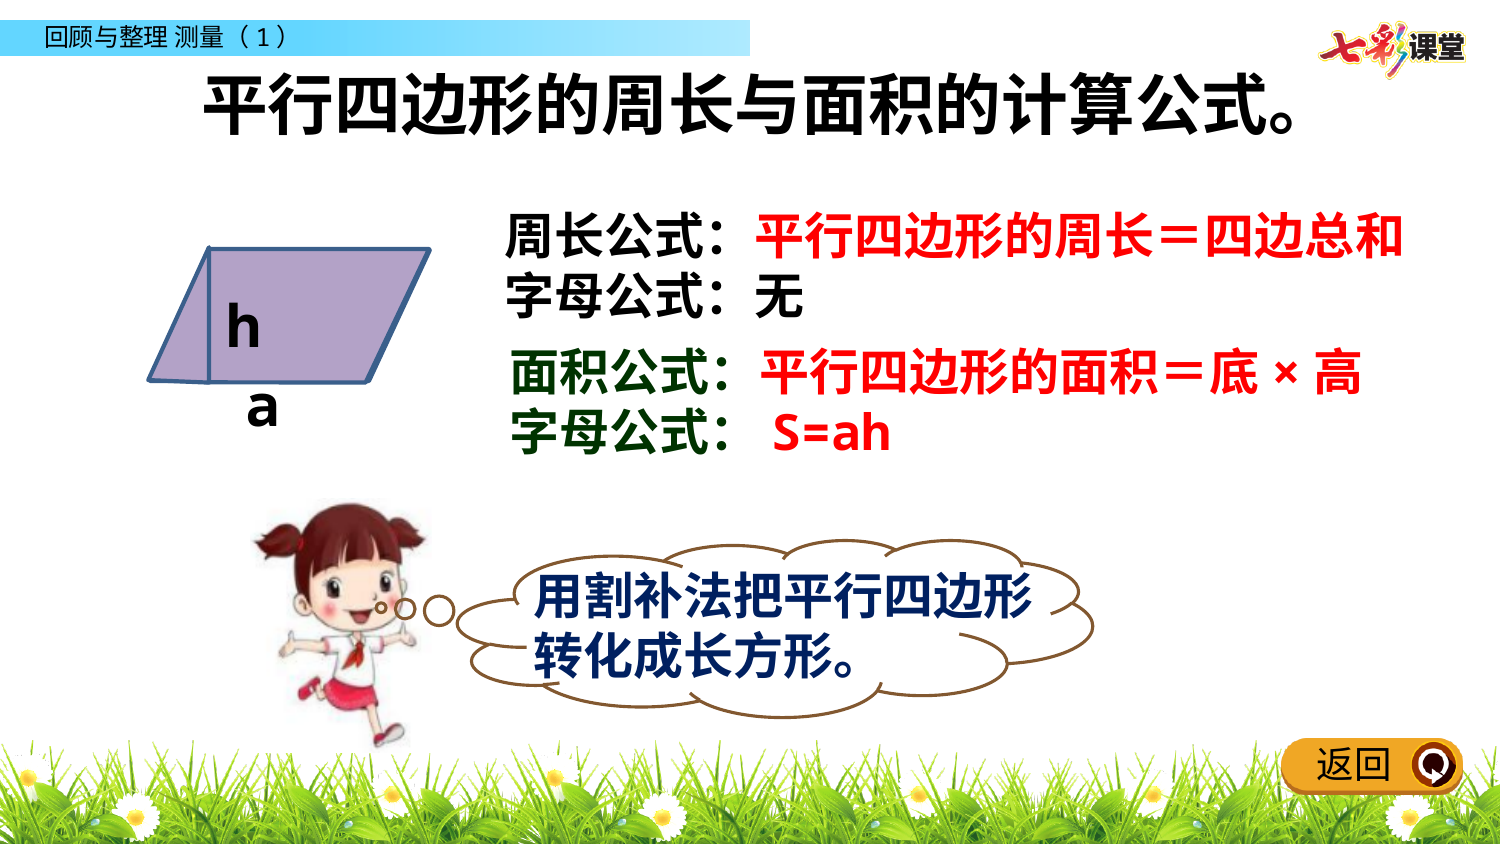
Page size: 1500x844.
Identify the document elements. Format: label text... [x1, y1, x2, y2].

picture [0, 498, 1500, 844]
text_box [1281, 733, 1464, 795]
text_box 周长公式：平行四边形的周长＝四边总和 字母公式：无 [490, 197, 1495, 333]
text_box 平行四边形的周长与面积的计算公式。 [186, 55, 1365, 151]
text_box a [230, 360, 350, 446]
text_box h [216, 281, 331, 367]
picture [1316, 20, 1468, 80]
text_box [211, 246, 431, 385]
text_box [146, 245, 212, 385]
text_box 面积公式：平行四边形的面积＝底×高 字母公式：S=ah [494, 332, 1412, 468]
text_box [457, 539, 1093, 718]
